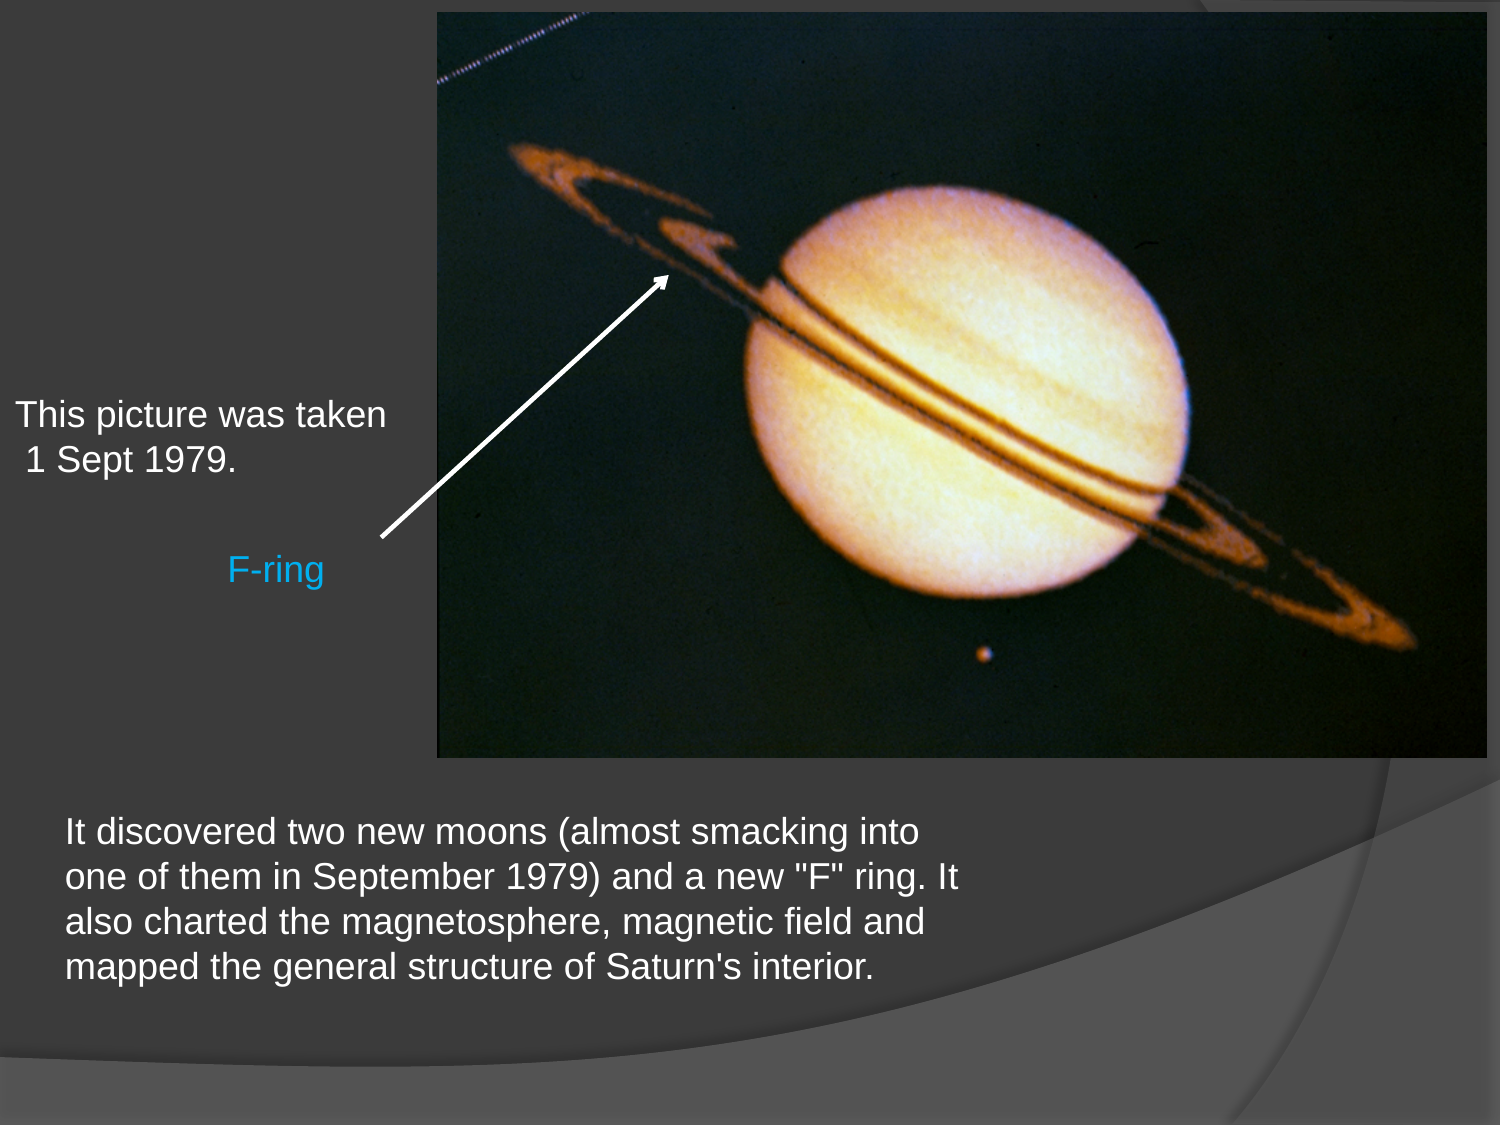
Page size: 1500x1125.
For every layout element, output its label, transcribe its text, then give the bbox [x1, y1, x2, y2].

picture [437, 12, 1487, 759]
text_box This picture was taken 1 Sept 1979. [0, 382, 371, 488]
text_box It discovered two new moons (almost smacking into one of them in September 1979) and a new "F" ring. It also charted the magnetosphere, magnetic field and mapped the general structure of Saturn's interior. [50, 799, 1000, 995]
text_box F-ring [212, 537, 413, 598]
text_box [380, 274, 669, 538]
